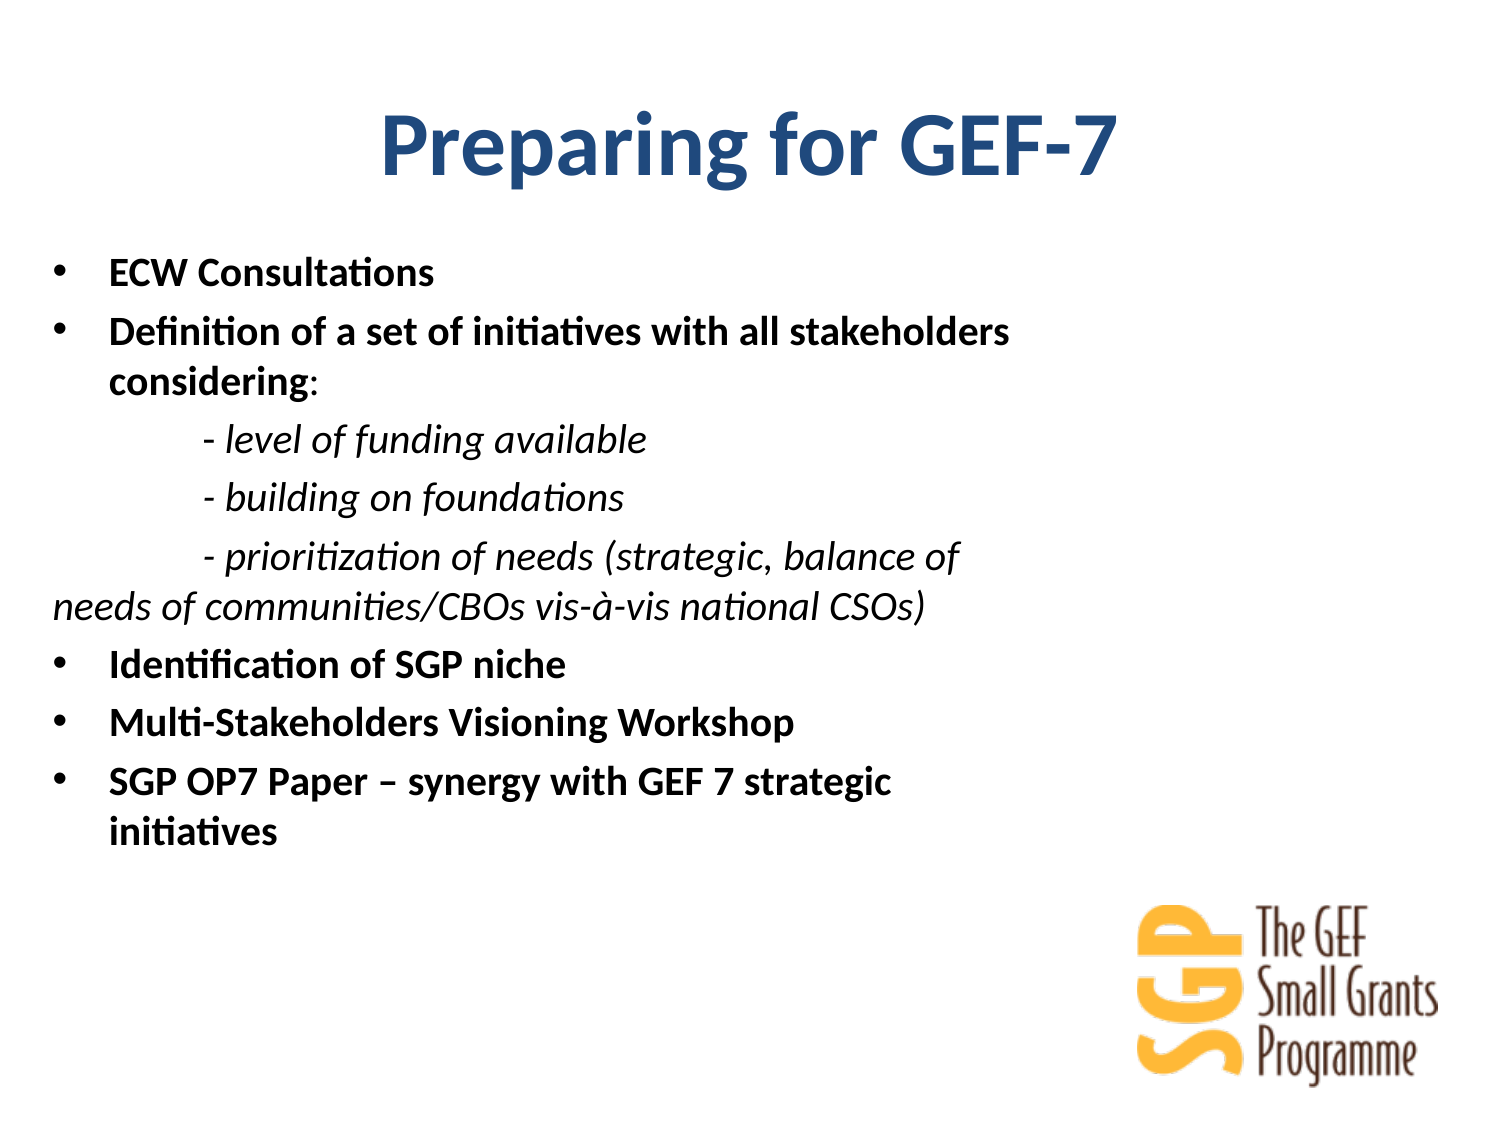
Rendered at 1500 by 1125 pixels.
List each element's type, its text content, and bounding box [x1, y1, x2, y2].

list ECW Consultations Definition of a set of initiatives with all stakeholders considering: - level of funding available - building on foundations - prioritization of needs (strategic, balance of needs of communities/CBOs vis-à-vis national CSOs) Identification of SGP niche Multi-Stakeholders Visioning Workshop SGP OP7 Paper – synergy with GEF 7 strategic initiatives [37, 237, 1063, 1051]
title Preparing for GEF-7 [74, 44, 1426, 233]
picture [1137, 904, 1438, 1088]
